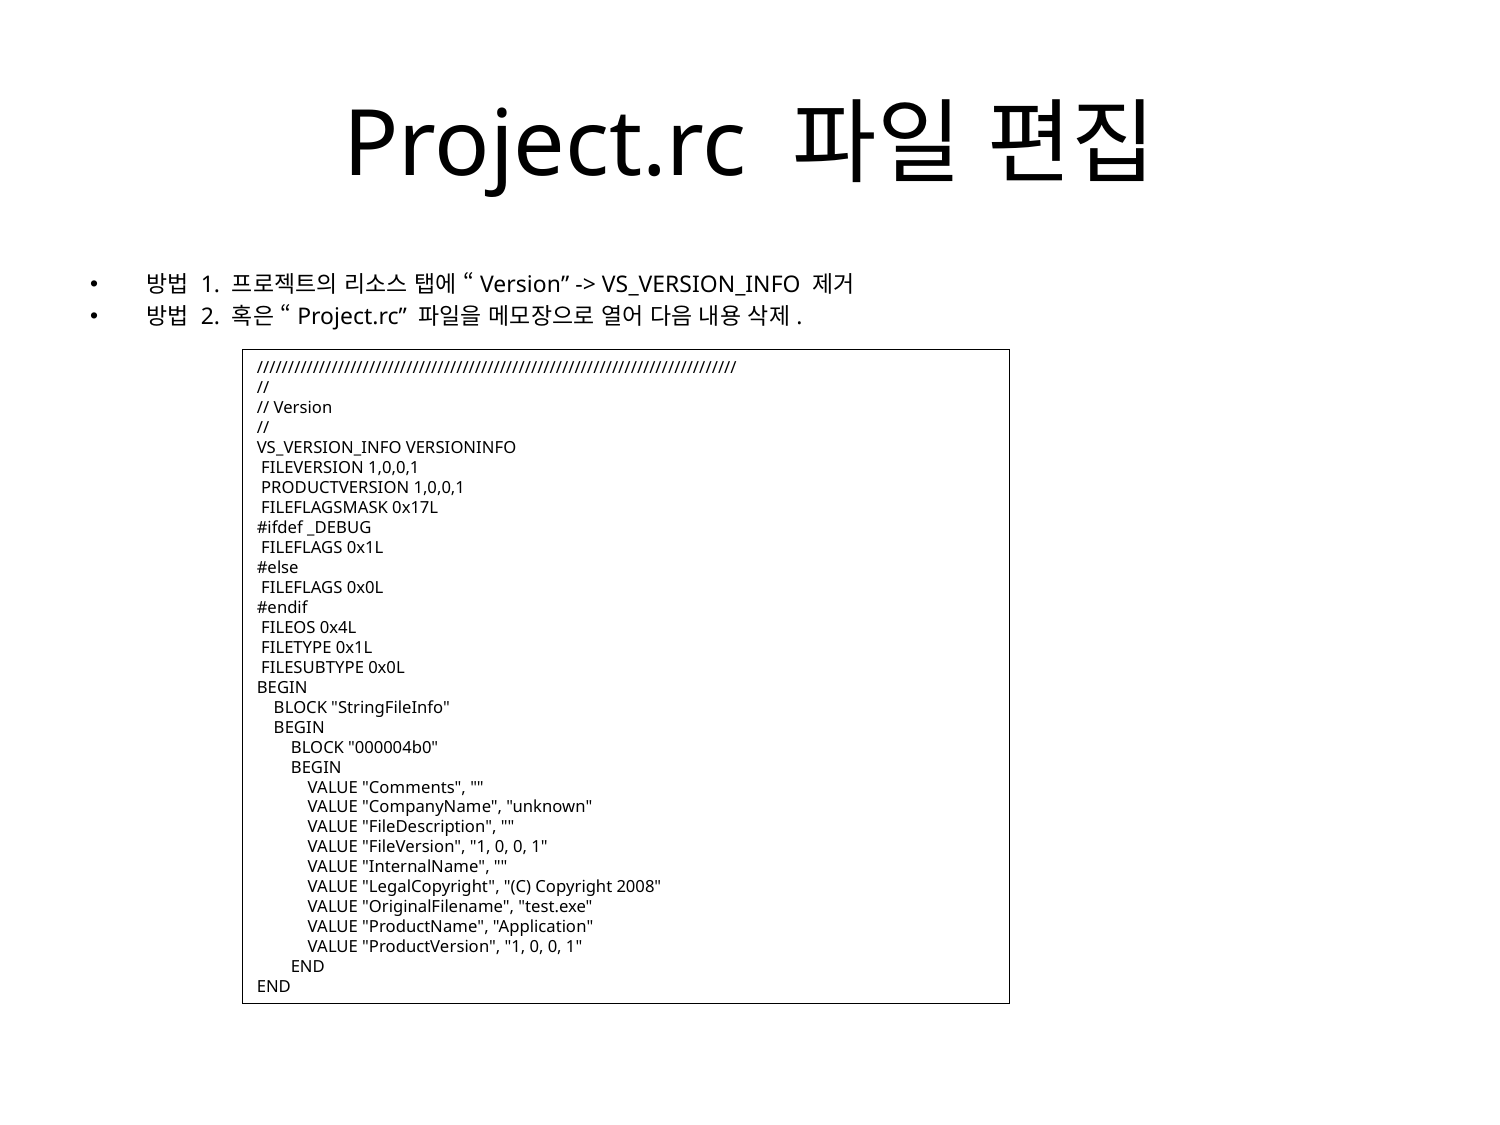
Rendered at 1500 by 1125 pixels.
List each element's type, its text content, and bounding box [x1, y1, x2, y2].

list 방법 1. 프로젝트의 리소스 탭에 “Version” -> VS_VERSION_INFO 제거 방법 2. 혹은 “Project.rc” 파일을 메모장으로 열어 다음 내용 삭제. [75, 262, 1425, 1005]
title Project.rc 파일 편집 [75, 45, 1425, 233]
text_box ///////////////////////////////////////////////////////////////////////////// // // Version // VS_VERSION_INFO VERSIONINFO FILEVERSION 1,0,0,1 PRODUCTVERSION 1,0,0,1 FILEFLAGSMASK 0x17L #ifdef _DEBUG FILEFLAGS 0x1L #else FILEFLAGS 0x0L #endif FILEOS 0x4L FILETYPE 0x1L FILESUBTYPE 0x0L BEGIN BLOCK "StringFileInfo" BEGIN BLOCK "000004b0" BEGIN VALUE "Comments", "" VALUE "CompanyName", "unknown" VALUE "FileDescription", "" VALUE "FileVersion", "1, 0, 0, 1" VALUE "InternalName", "" VALUE "LegalCopyright", "(C) Copyright 2008" VALUE "OriginalFilename", "test.exe" VALUE "ProductName", "Application" VALUE "ProductVersion", "1, 0, 0, 1" END END [242, 349, 1010, 1004]
